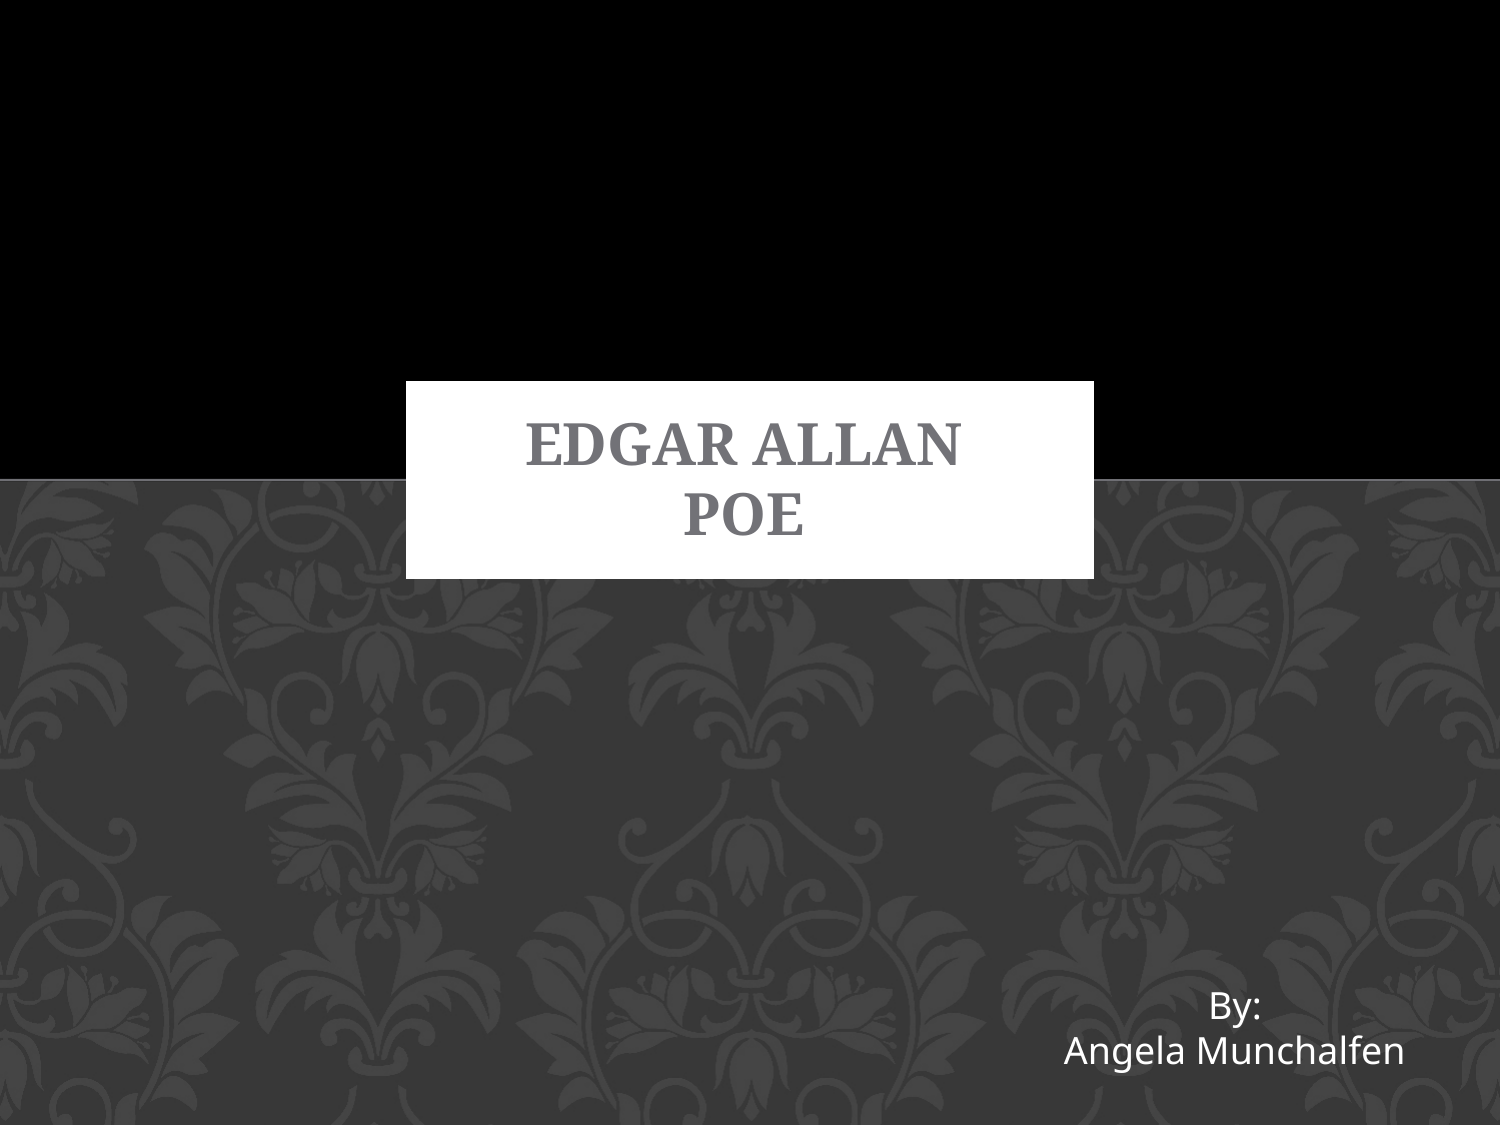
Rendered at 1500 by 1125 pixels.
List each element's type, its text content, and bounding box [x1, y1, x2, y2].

text_box By: Angela Munchalfen [997, 974, 1473, 1080]
text_box Edgar Allan Poe [487, 399, 1000, 555]
